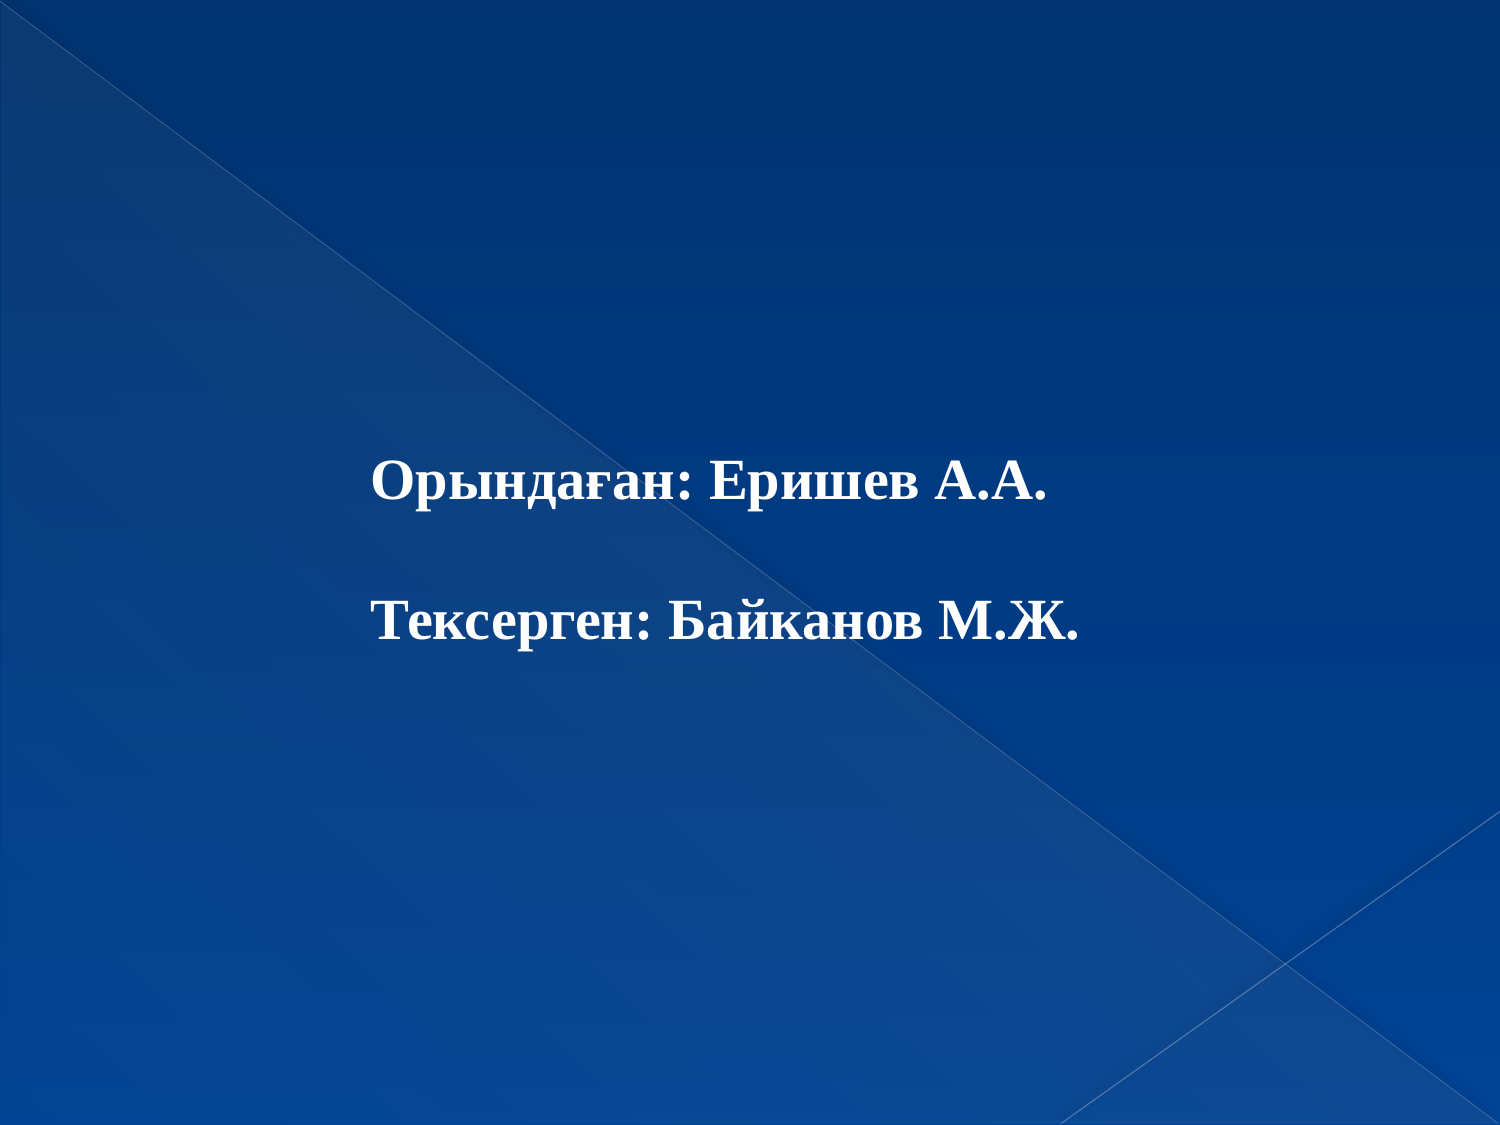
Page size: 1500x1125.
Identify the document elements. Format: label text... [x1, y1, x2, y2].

text_box Орындаған: Еришев А.А. Тексерген: Байканов М.Ж. [355, 433, 1096, 659]
